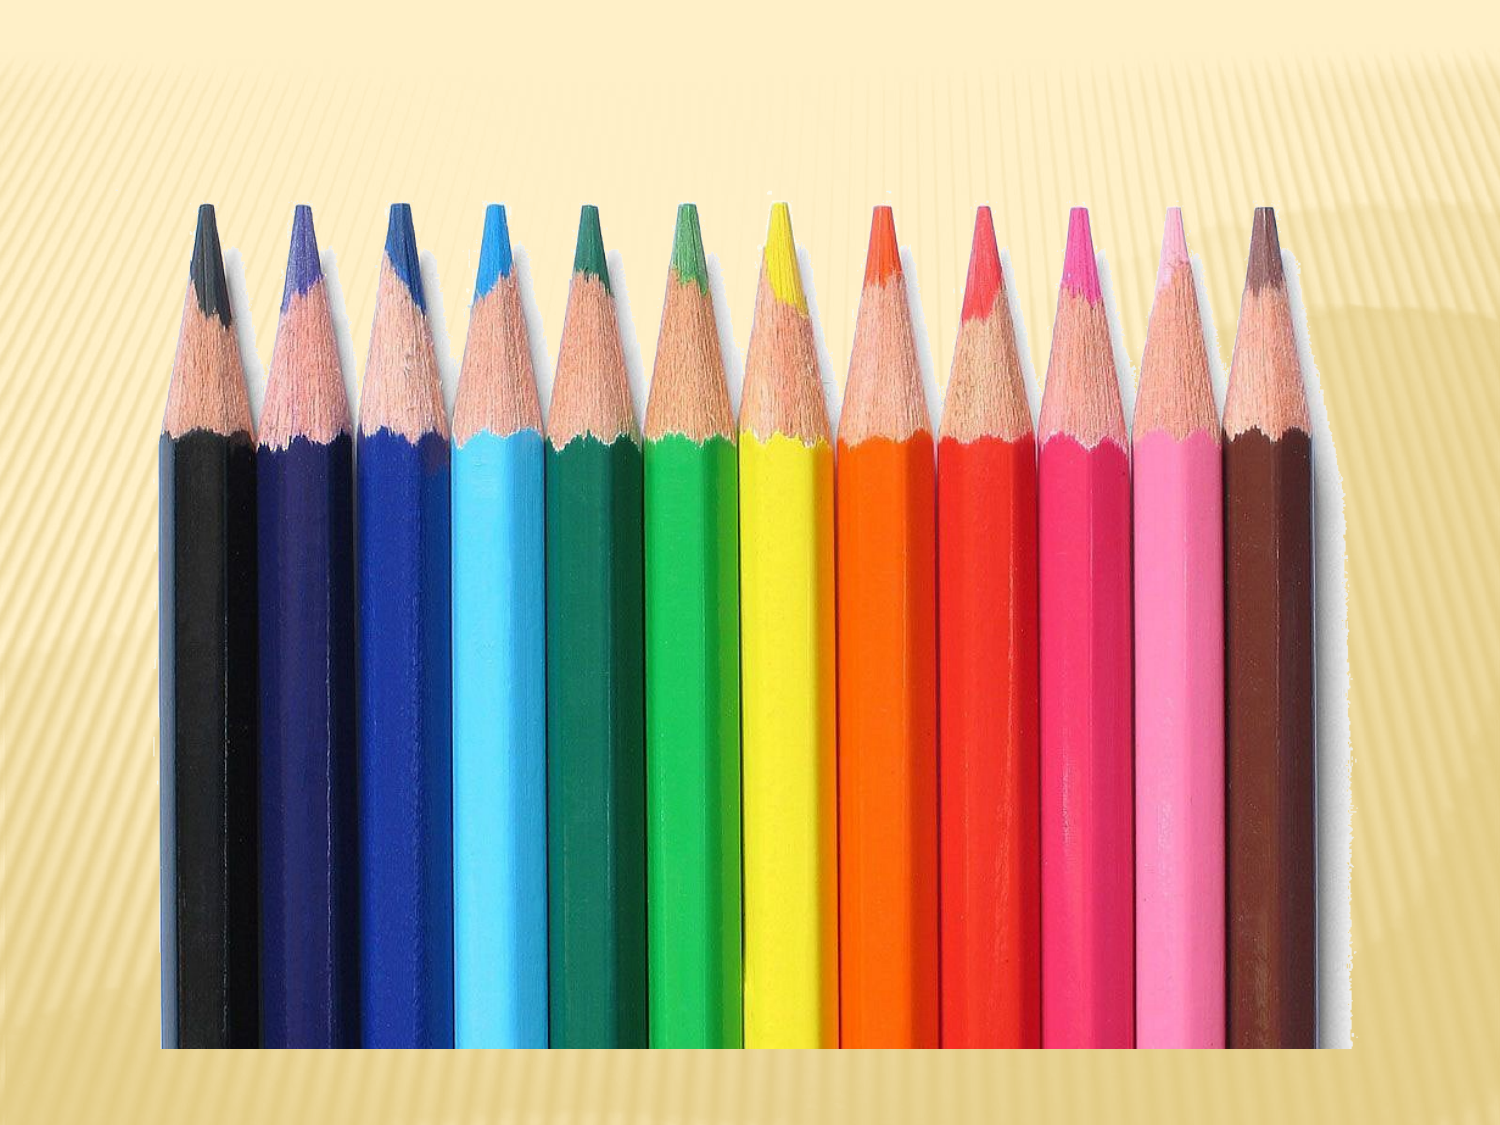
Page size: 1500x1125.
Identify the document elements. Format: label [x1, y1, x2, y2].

picture [111, 113, 1359, 1049]
